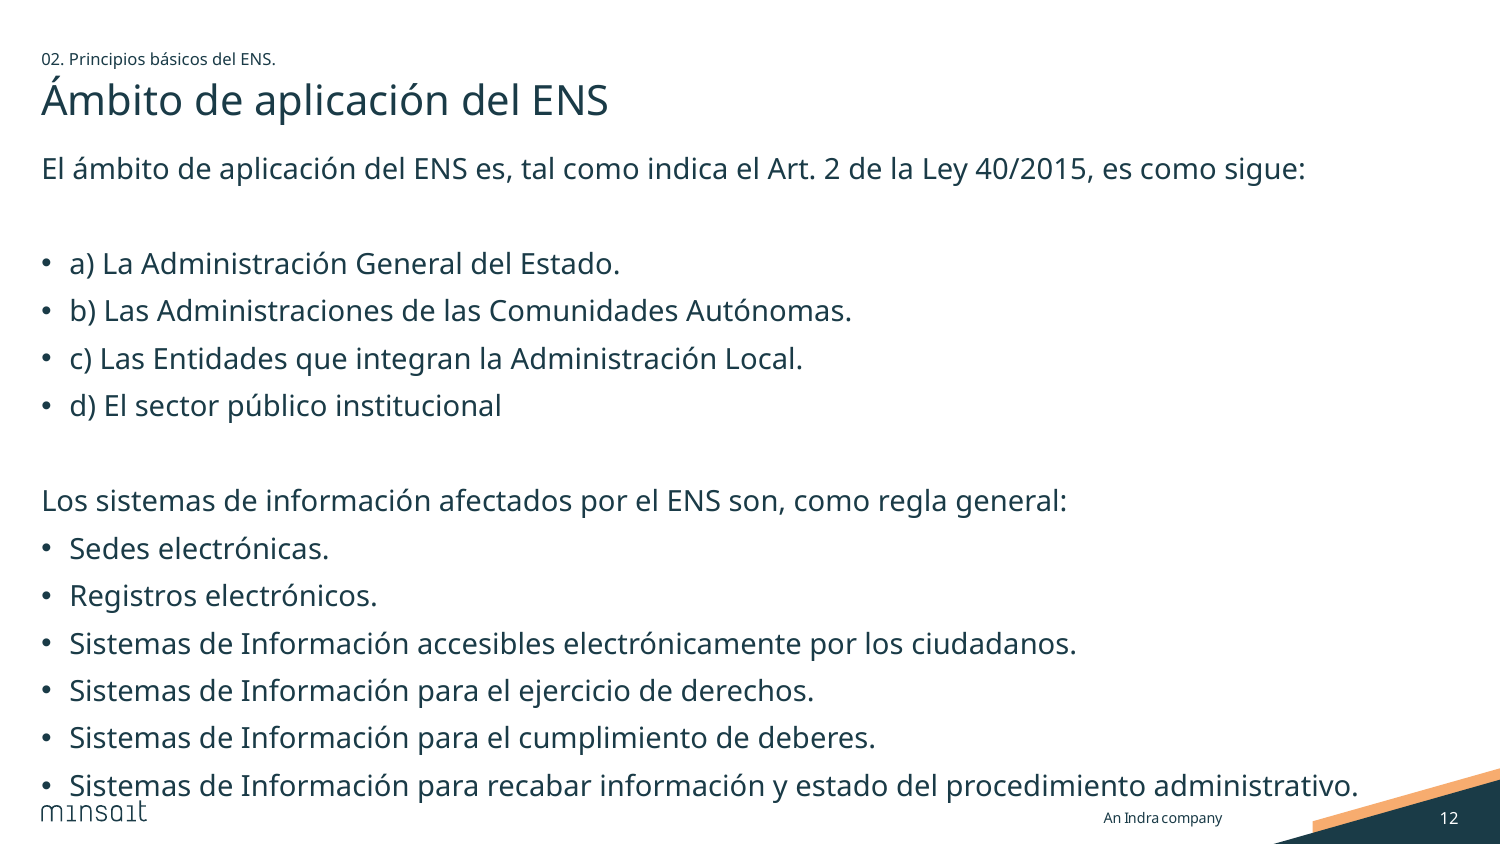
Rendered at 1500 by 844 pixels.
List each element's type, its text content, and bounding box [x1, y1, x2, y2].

title Ámbito de aplicación del ENS [41, 79, 1459, 150]
text_box El ámbito de aplicación del ENS es, tal como indica el Art. 2 de la Ley 40/2015, es como sigue: a) La Administración General del Estado. b) Las Administraciones de las Comunidades Autónomas. c) Las Entidades que integran la Administración Local. d) El sector público institucional Los sistemas de información afectados por el ENS son, como regla general: Sedes electrónicas. Registros electrónicos. Sistemas de Información accesibles electrónicamente por los ciudadanos. Sistemas de Información para el ejercicio de derechos. Sistemas de Información para el cumplimiento de deberes. Sistemas de Información para recabar información y estado del procedimiento administrativo. [41, 150, 1459, 436]
list 02. Principios básicos del ENS. [41, 43, 1459, 75]
